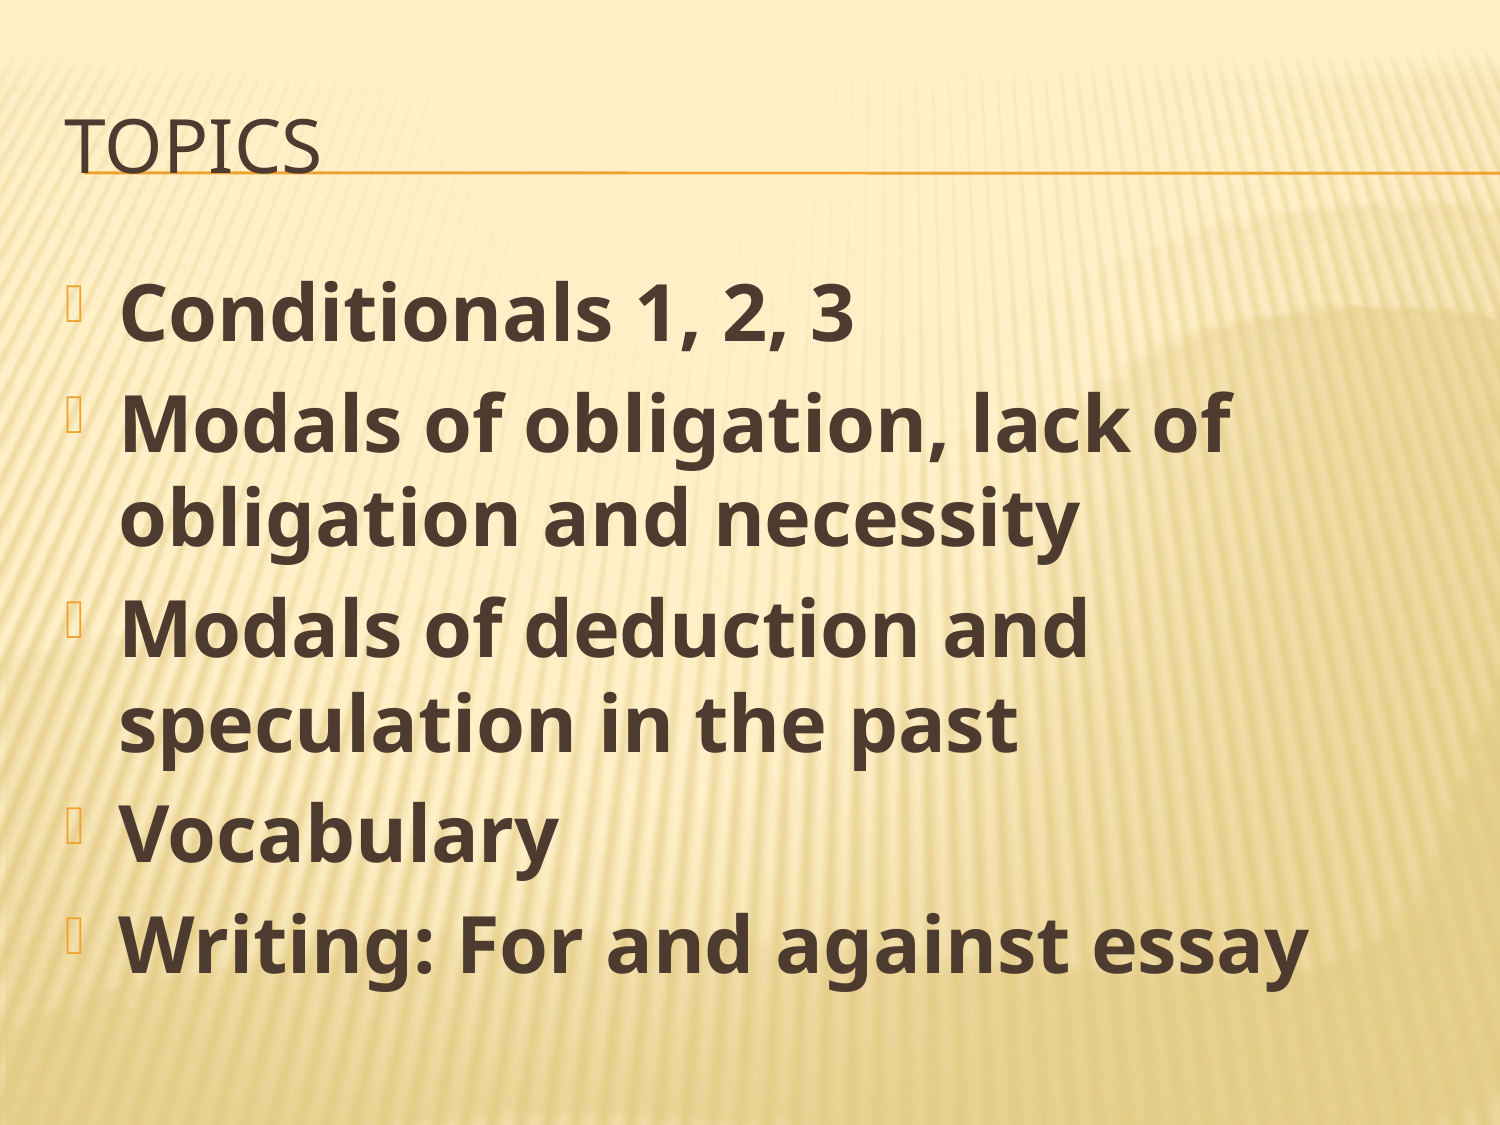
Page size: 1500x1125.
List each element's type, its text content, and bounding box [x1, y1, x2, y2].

title Topics [50, 75, 1475, 213]
list Conditionals 1, 2, 3 Modals of obligation, lack of obligation and necessity Modals of deduction and speculation in the past Vocabulary Writing: For and against essay [50, 254, 1475, 998]
